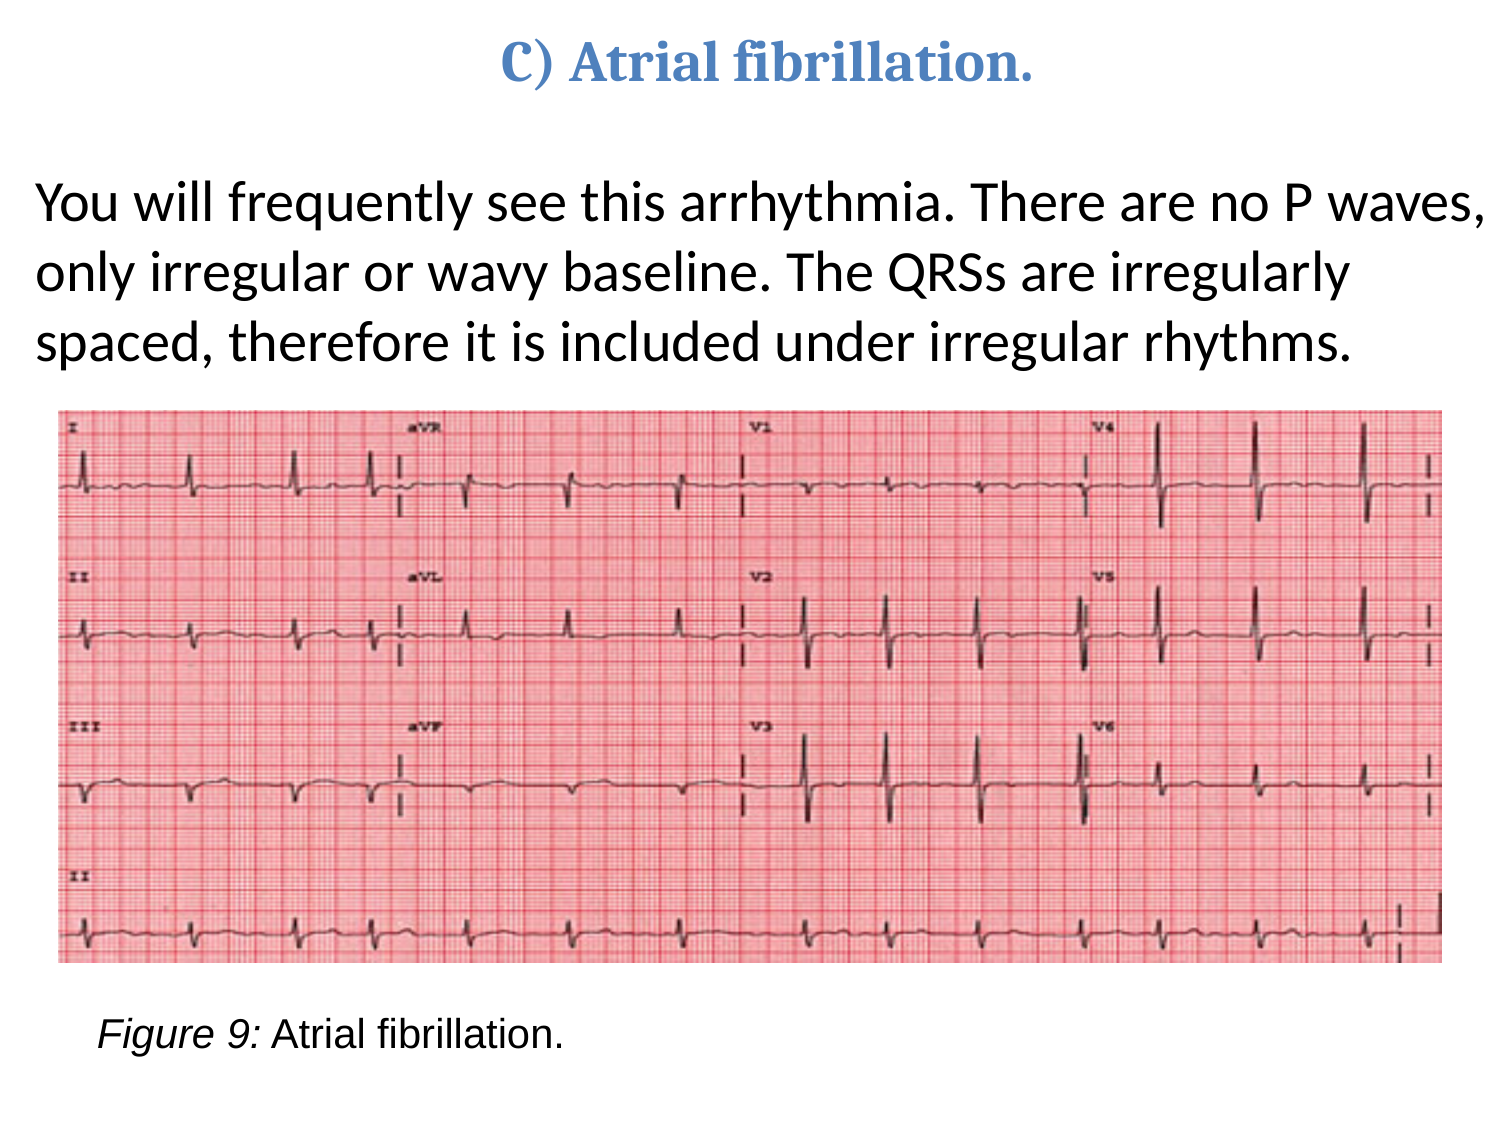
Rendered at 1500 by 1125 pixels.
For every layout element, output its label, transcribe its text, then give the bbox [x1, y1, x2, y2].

text_box C) Atrial fibrillation. You will frequently see this arrhythmia. There are no P waves, only irregular or wavy baseline. The QRSs are irregularly spaced, therefore it is included under irregular rhythms. [35, 2, 1500, 418]
picture [58, 409, 1442, 963]
text_box Figure 9: Atrial fibrillation. [81, 949, 1500, 1065]
